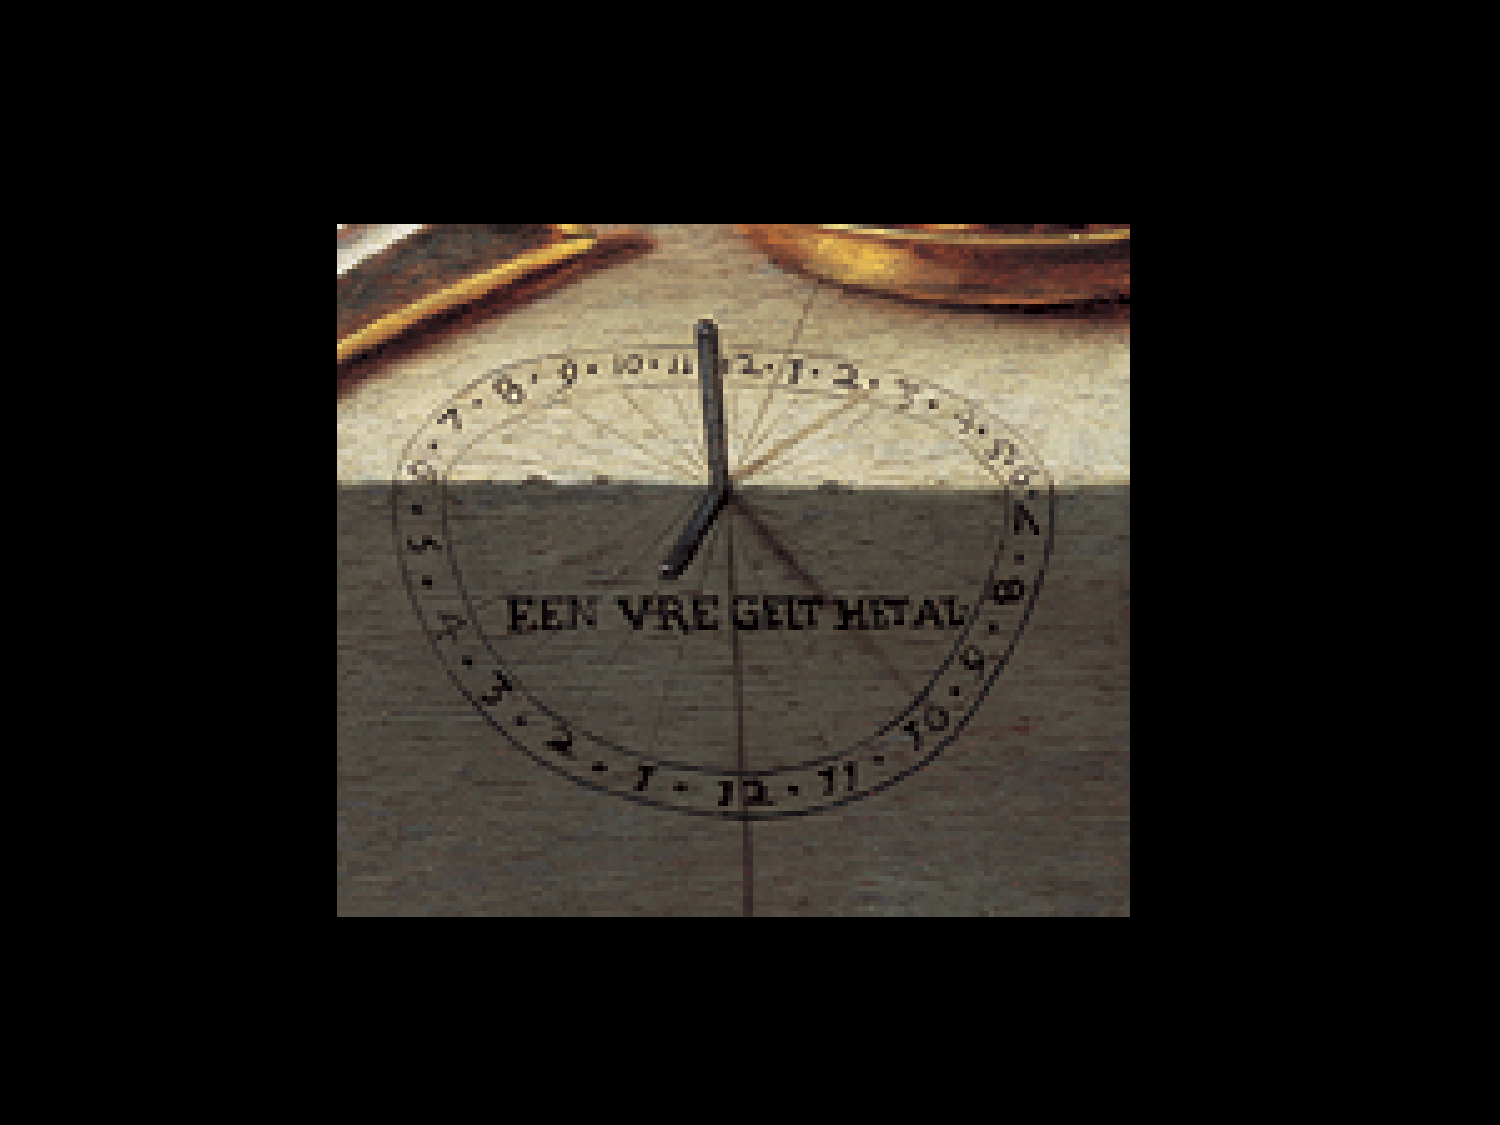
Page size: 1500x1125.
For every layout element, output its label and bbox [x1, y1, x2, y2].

list [337, 224, 1130, 917]
